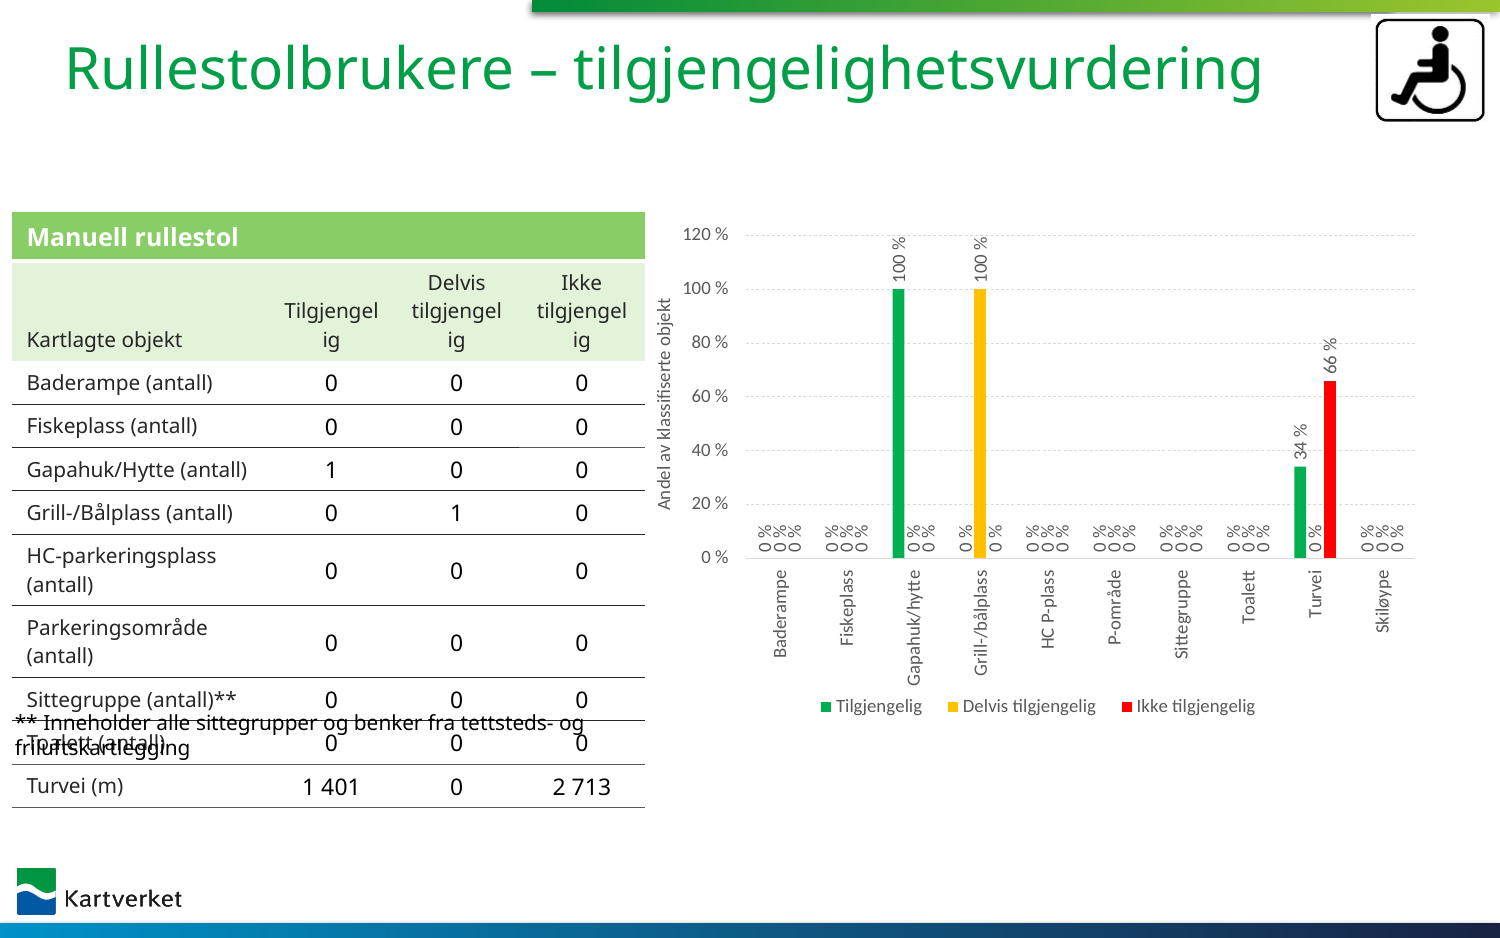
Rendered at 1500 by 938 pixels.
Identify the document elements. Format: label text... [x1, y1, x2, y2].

table_cell 0 [394, 405, 519, 447]
table_cell 0 [519, 606, 638, 677]
table_cell 0 [519, 361, 638, 404]
table_cell 0 [269, 361, 394, 404]
table_cell 0 [394, 361, 519, 404]
table_cell 0 [394, 535, 519, 605]
table_cell 0 [269, 405, 394, 447]
table_cell Sittegruppe (antall)** [12, 678, 269, 702]
table_cell Turvei (m) [12, 768, 269, 807]
table_cell 0 [519, 535, 638, 605]
table_header Manuell rullestol [12, 212, 645, 259]
table_cell HC-parkeringsplass (antall) [12, 535, 269, 605]
table_cell Tilgjengelig [269, 263, 394, 361]
table_cell 0 [269, 491, 394, 534]
text_box Rullestolbrukere – tilgjengelighetsvurdering [49, 12, 1372, 109]
table_cell Grill-/Bålplass (antall) [12, 491, 269, 534]
table_cell 0 [519, 405, 638, 447]
table_cell 0 [519, 491, 638, 534]
table_cell Delvis tilgjengelig [394, 263, 519, 361]
table_cell Kartlagte objekt [12, 263, 269, 361]
table_cell 0 [519, 448, 638, 490]
table_cell Baderampe (antall) [12, 361, 269, 404]
table_cell 1 [394, 491, 519, 534]
table_cell 0 [269, 606, 394, 677]
table_cell 0 [394, 768, 519, 807]
table_cell Gapahuk/Hytte (antall) [12, 448, 269, 490]
table_cell 0 [394, 606, 519, 677]
table_cell 1 [269, 448, 394, 490]
table_cell Parkeringsområde (antall) [12, 606, 269, 677]
picture [643, 218, 1427, 728]
text_box ** Inneholder alle sittegrupper og benker fra tettsteds- og friluftskartlegging [0, 702, 745, 768]
table_cell 0 [269, 535, 394, 605]
table_cell 0 [394, 448, 519, 490]
table_cell Fiskeplass (antall) [12, 405, 269, 447]
table_cell Ikke tilgjengelig [519, 263, 638, 361]
table_cell 0 [394, 678, 519, 702]
table_cell 0 [269, 678, 394, 702]
table_cell 2 713 [519, 768, 645, 807]
picture [1371, 13, 1491, 127]
table_cell 0 [519, 678, 638, 702]
table_cell 1 401 [269, 768, 394, 807]
